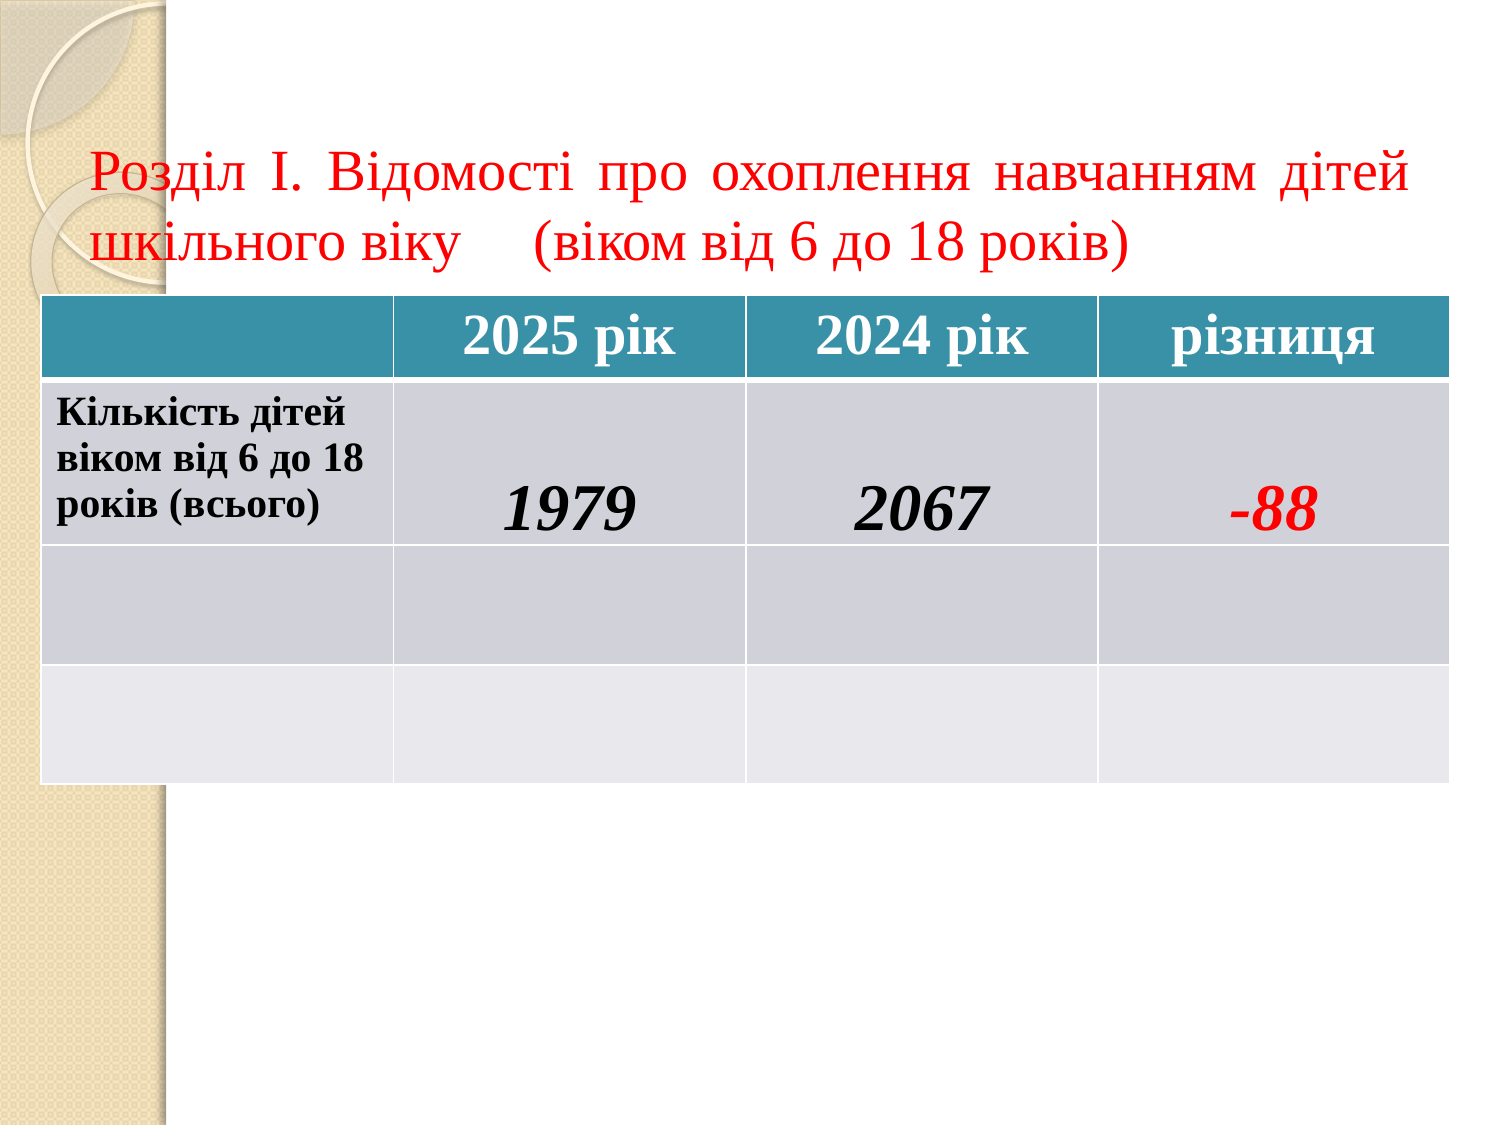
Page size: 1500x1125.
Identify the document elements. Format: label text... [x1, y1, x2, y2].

table_cell [42, 546, 393, 664]
table_cell [394, 666, 745, 783]
table_cell [747, 546, 1097, 664]
table_cell [747, 666, 1097, 783]
table_cell 1979 [394, 383, 745, 544]
table_header 2025 рік [394, 296, 745, 377]
title Розділ І. Відомості про охоплення навчанням дітей шкільного віку (віком від 6 до 18 років) [75, 113, 1425, 291]
table_cell [42, 666, 393, 783]
table_header 2024 рік [747, 296, 1097, 377]
table_cell -88 [1099, 383, 1449, 544]
table_cell Кількість дітей віком від 6 до 18 років (всього) [42, 383, 393, 544]
table_cell [1099, 546, 1449, 664]
table_cell [394, 546, 745, 664]
table_header [42, 296, 393, 377]
table_cell [1099, 666, 1449, 783]
table_cell 2067 [747, 383, 1097, 544]
table_header різниця [1099, 296, 1449, 377]
